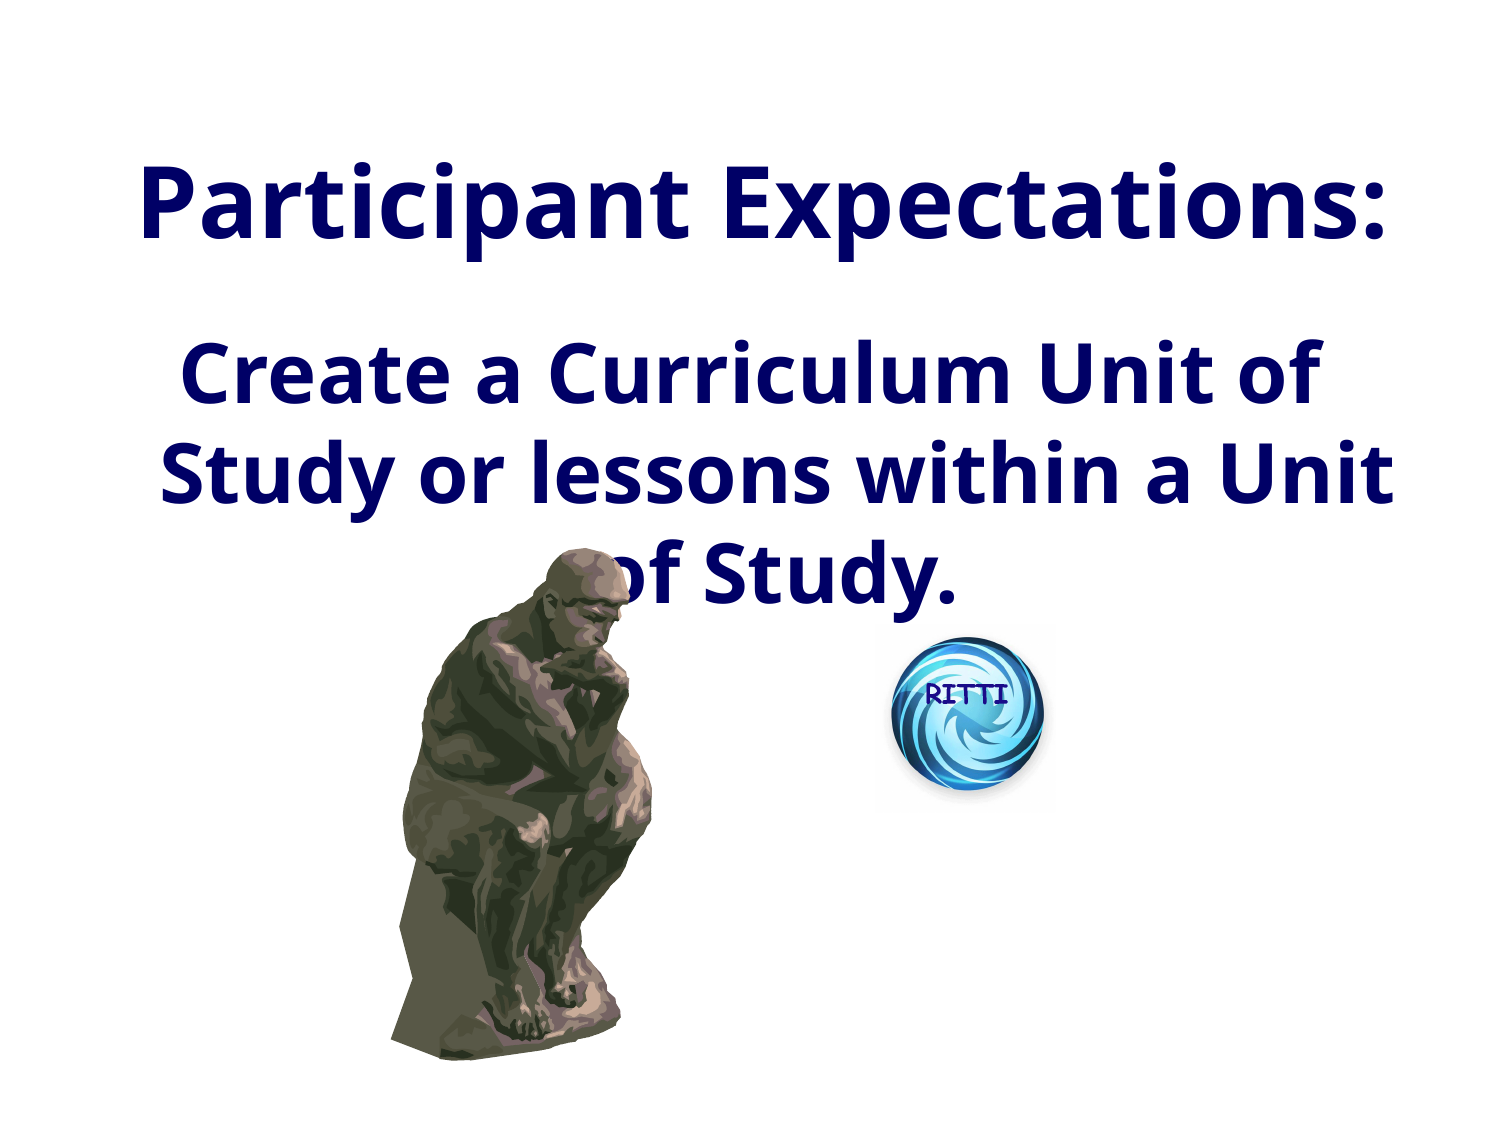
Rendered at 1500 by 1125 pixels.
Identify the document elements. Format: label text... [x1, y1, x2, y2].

picture [874, 624, 1056, 813]
picture [358, 556, 664, 1057]
title Participant Expectations: [75, 45, 1425, 233]
list Create a Curriculum Unit of Study or lessons within a Unit of Study. [75, 312, 1425, 955]
